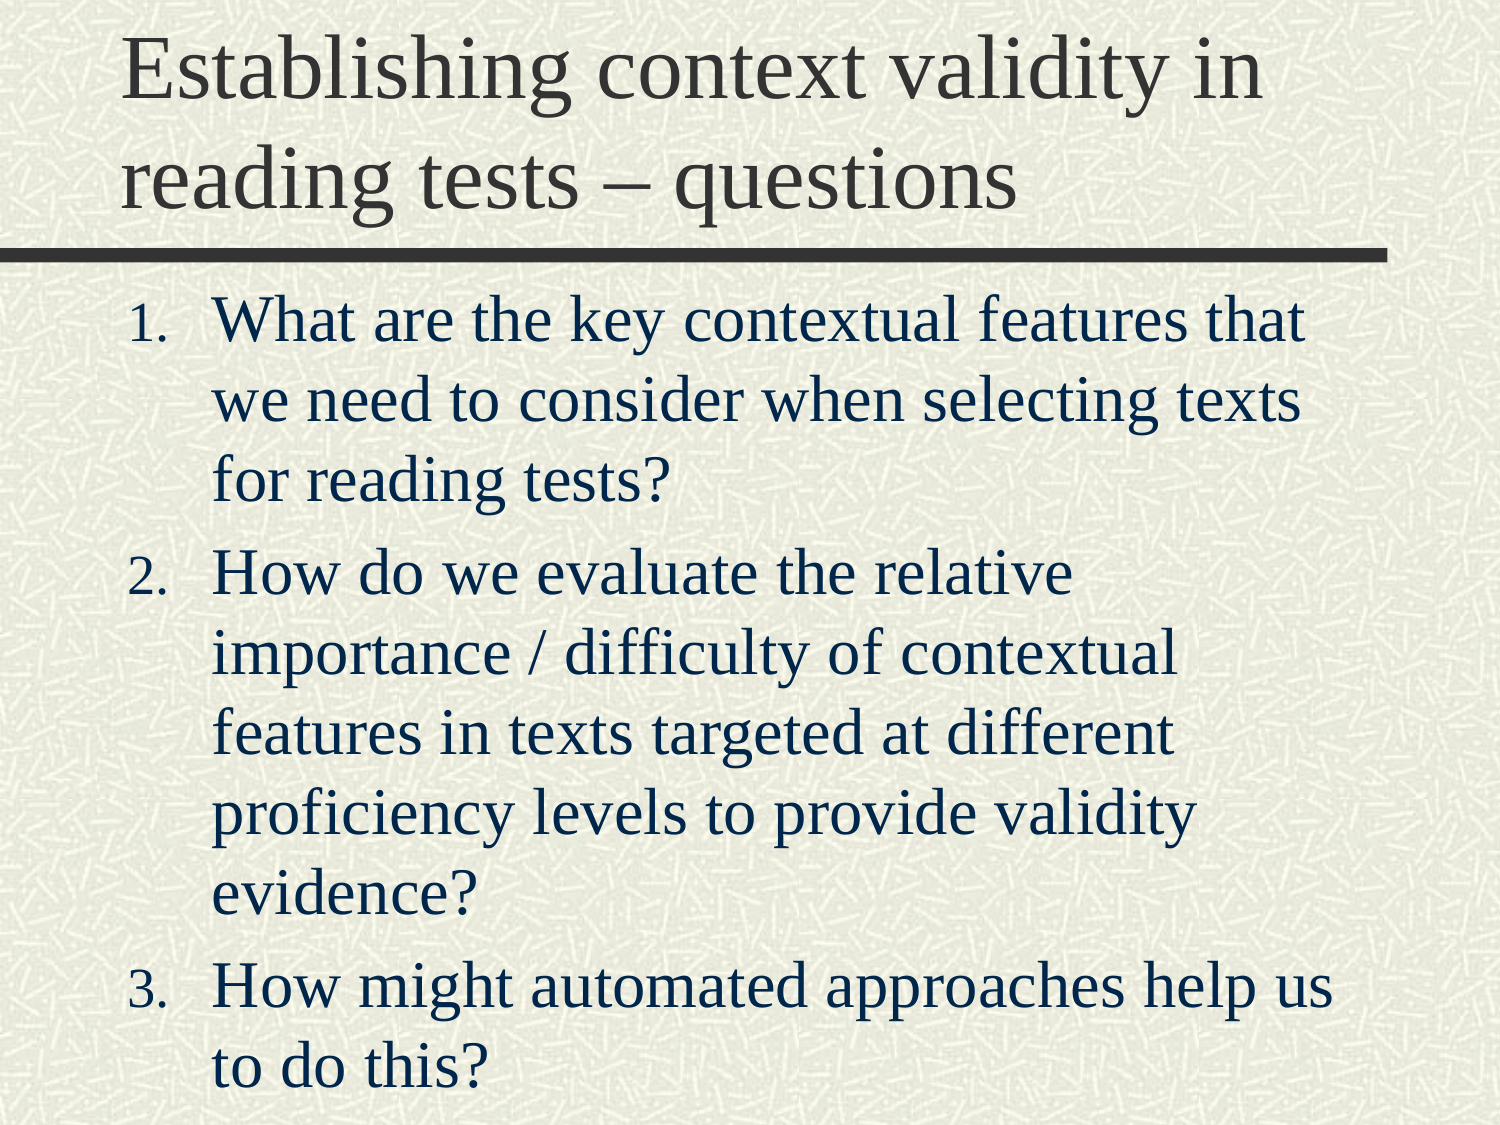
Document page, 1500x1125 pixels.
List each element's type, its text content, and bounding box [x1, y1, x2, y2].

title Establishing context validity in reading tests – questions [105, 46, 1455, 235]
picture [0, 0, 1500, 1125]
list What are the key contextual features that we need to consider when selecting texts for reading tests? How do we evaluate the relative importance / difficulty of contextual features in texts targeted at different proficiency levels to provide validity evidence? How might automated approaches help us to do this? [112, 267, 1388, 955]
